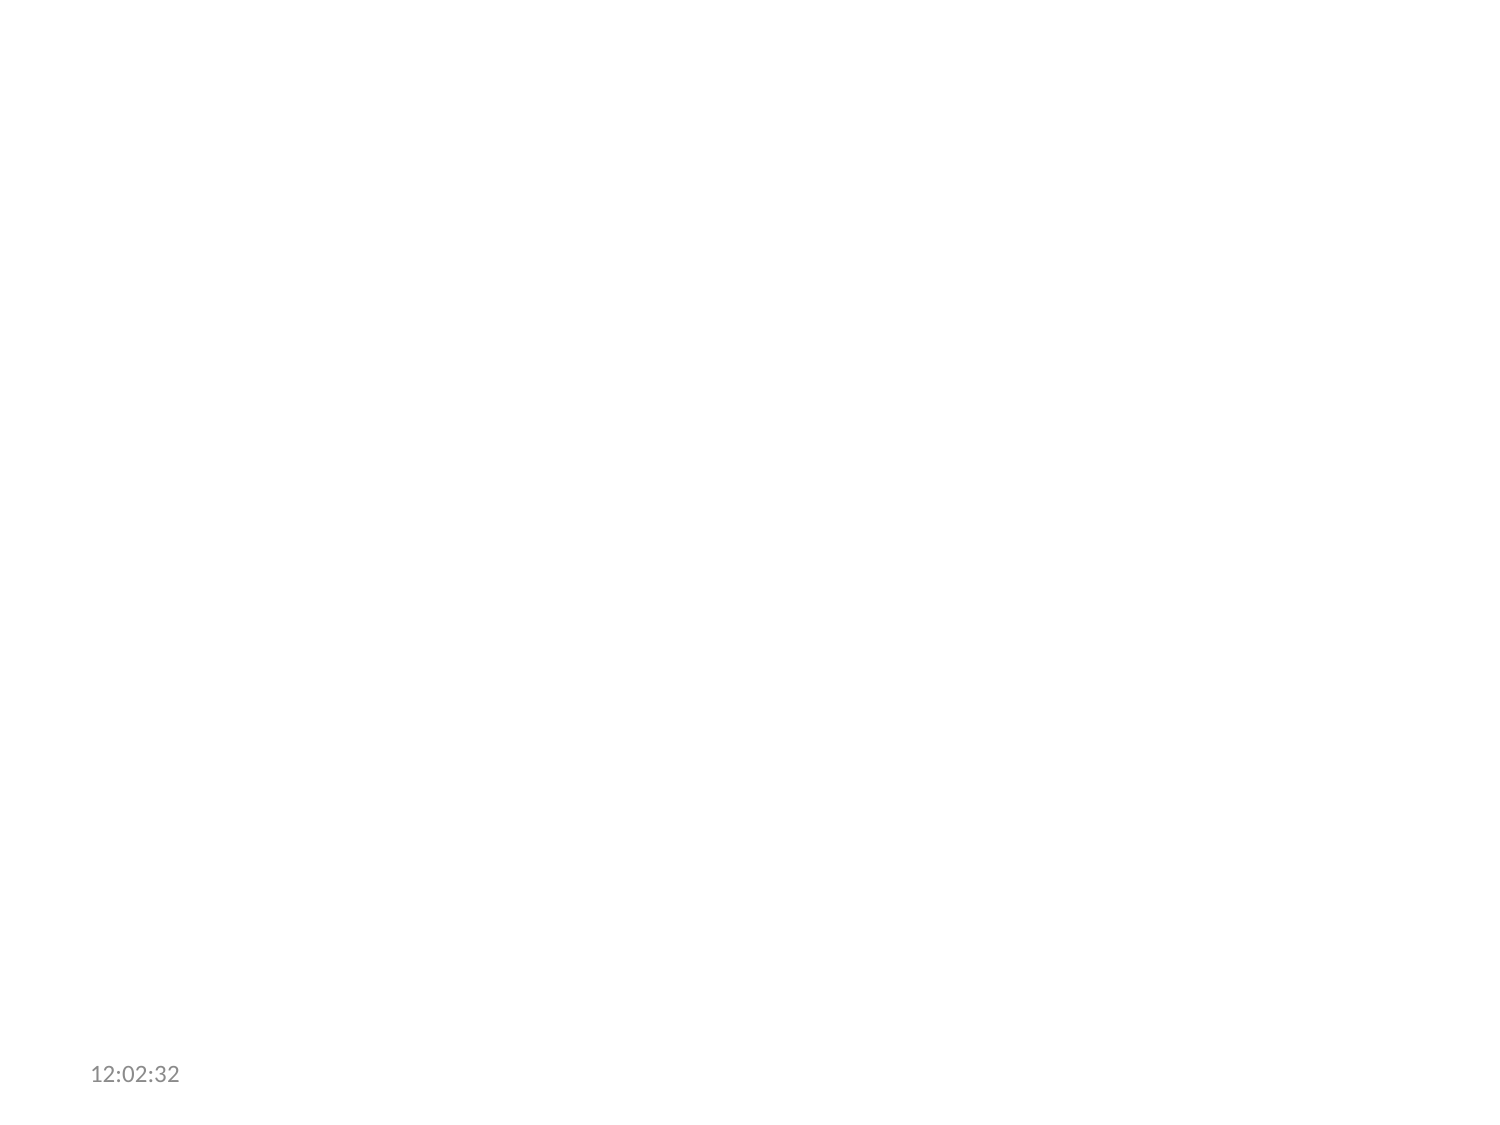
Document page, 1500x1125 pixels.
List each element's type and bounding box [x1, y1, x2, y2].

slide_number [75, 1042, 425, 1103]
